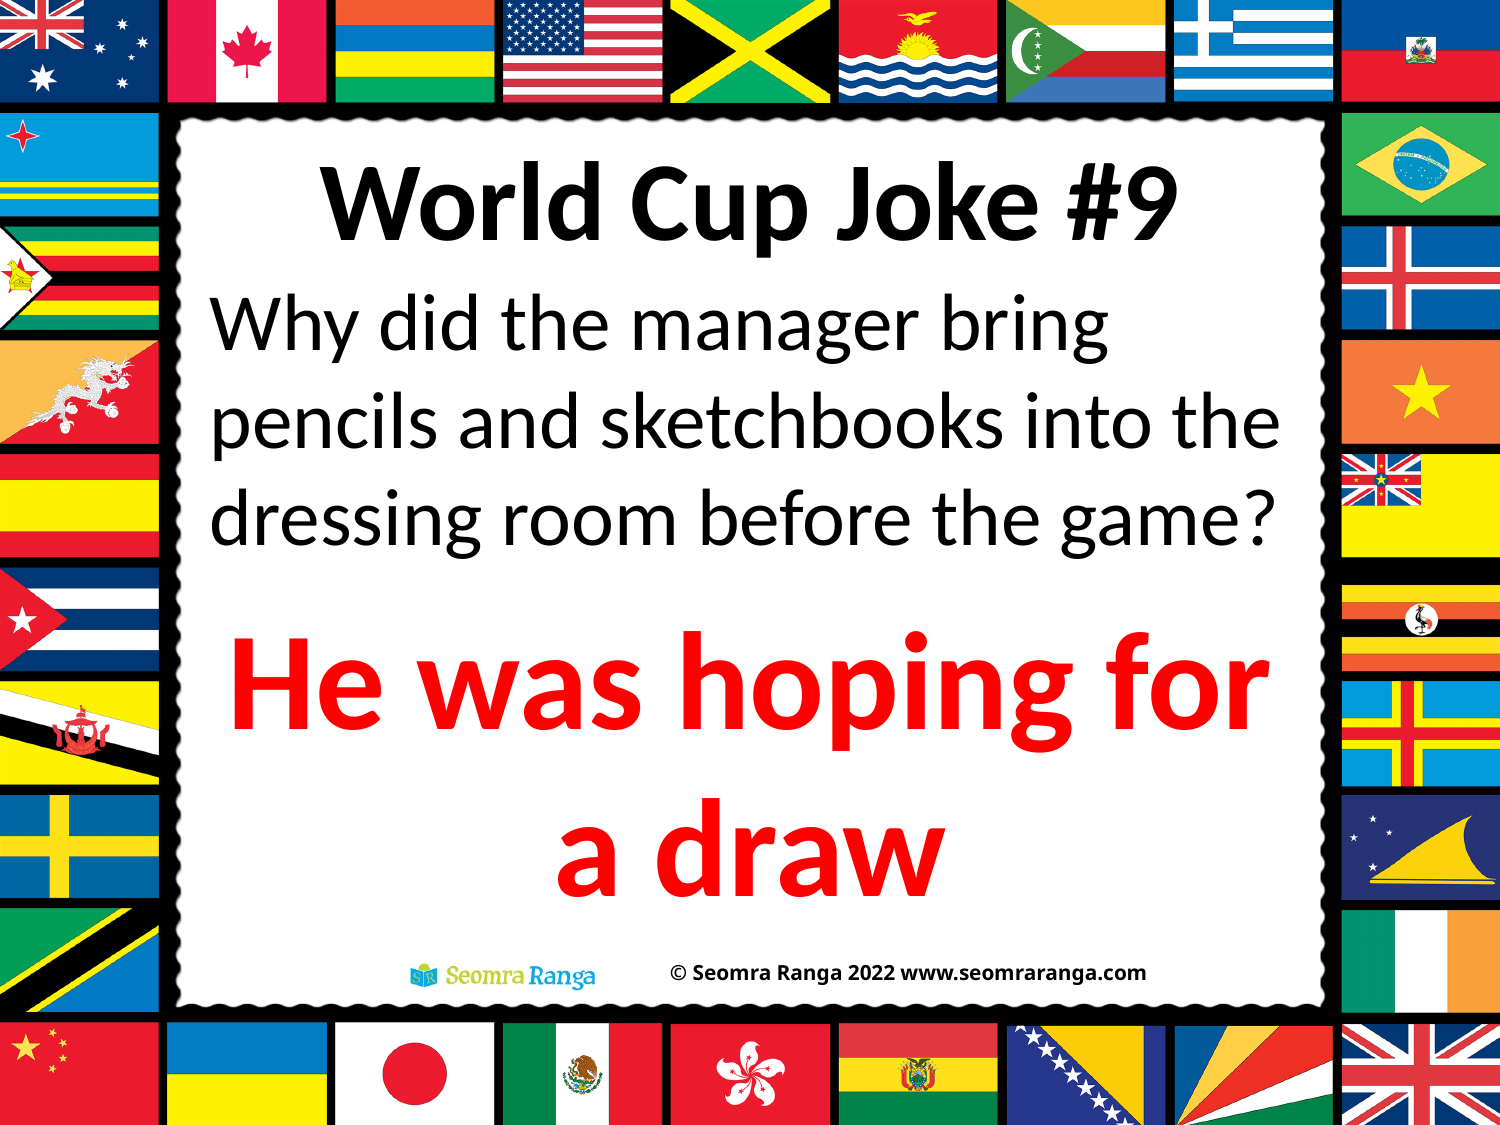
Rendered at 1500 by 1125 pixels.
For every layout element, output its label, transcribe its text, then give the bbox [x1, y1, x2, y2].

text_box © Seomra Ranga 2022 www.seomraranga.com [631, 953, 1187, 993]
picture [0, 0, 1500, 1125]
picture [10, 122, 36, 150]
title World Cup Joke #9 [183, 101, 1317, 290]
list Why did the manager bring pencils and sketchbooks into the dressing room before the game? He was hoping for a draw [194, 261, 1306, 953]
